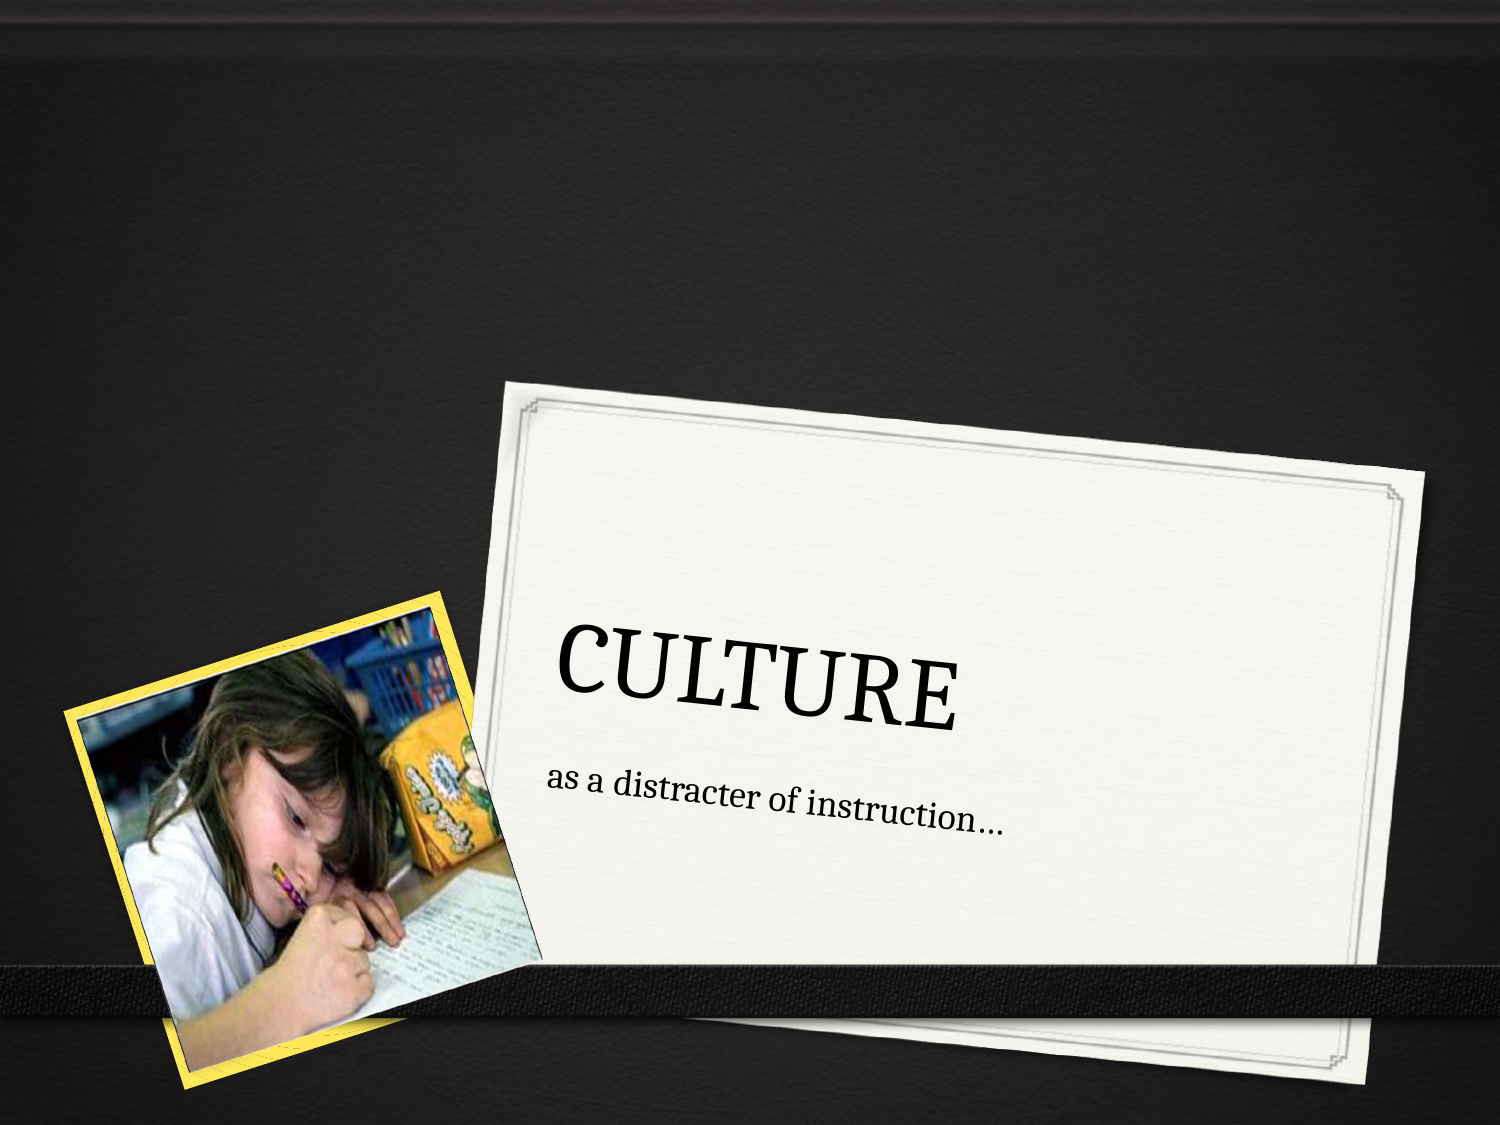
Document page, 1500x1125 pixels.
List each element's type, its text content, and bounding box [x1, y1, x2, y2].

title CULTURE [536, 453, 1355, 798]
picture [0, 379, 1500, 1102]
subtitle as a distracter of instruction… [520, 740, 1326, 994]
